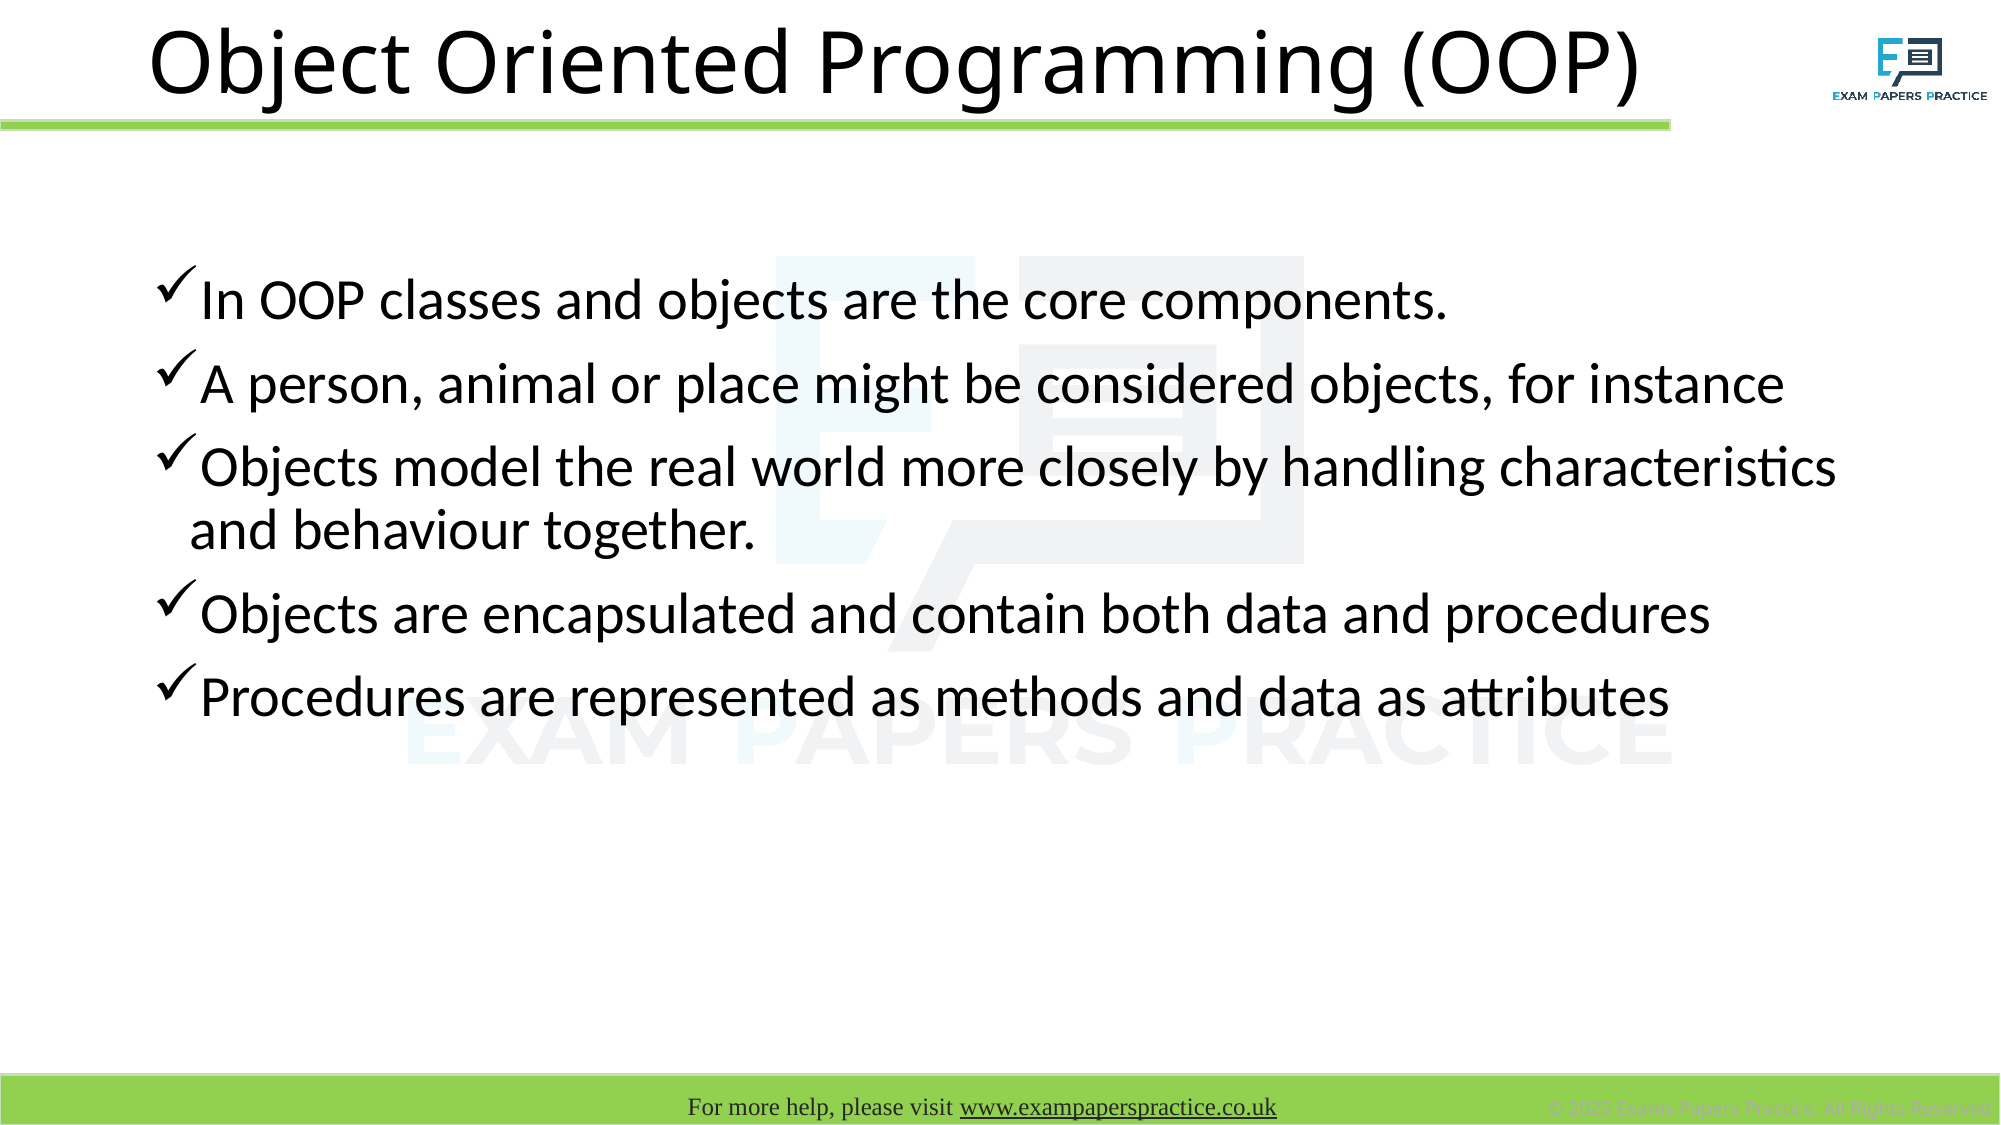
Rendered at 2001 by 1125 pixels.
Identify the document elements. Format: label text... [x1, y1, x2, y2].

list In OOP classes and objects are the core components. A person, animal or place might be considered objects, for instance Objects model the real world more closely by handling characteristics and behaviour together. Objects are encapsulated and contain both data and procedures Procedures are represented as methods and data as attributes [137, 261, 1863, 976]
title Object Oriented Programming (OOP) [132, 11, 1858, 121]
